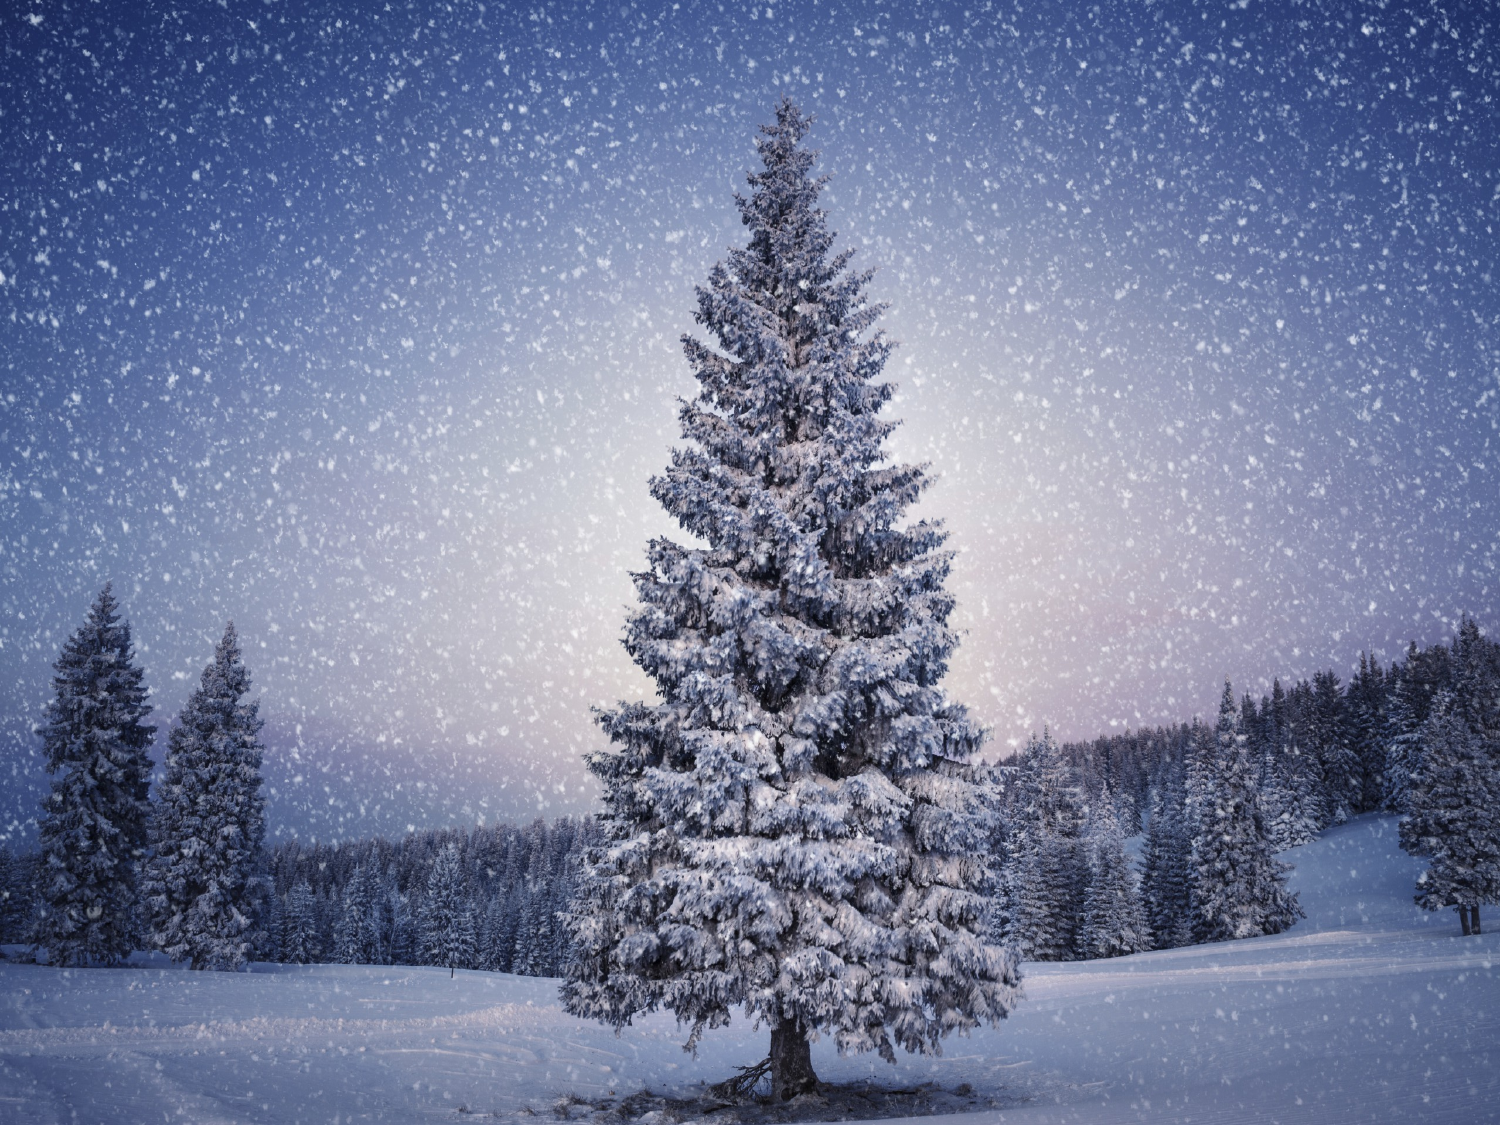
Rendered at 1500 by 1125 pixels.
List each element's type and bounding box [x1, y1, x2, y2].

list [0, 0, 1500, 1125]
